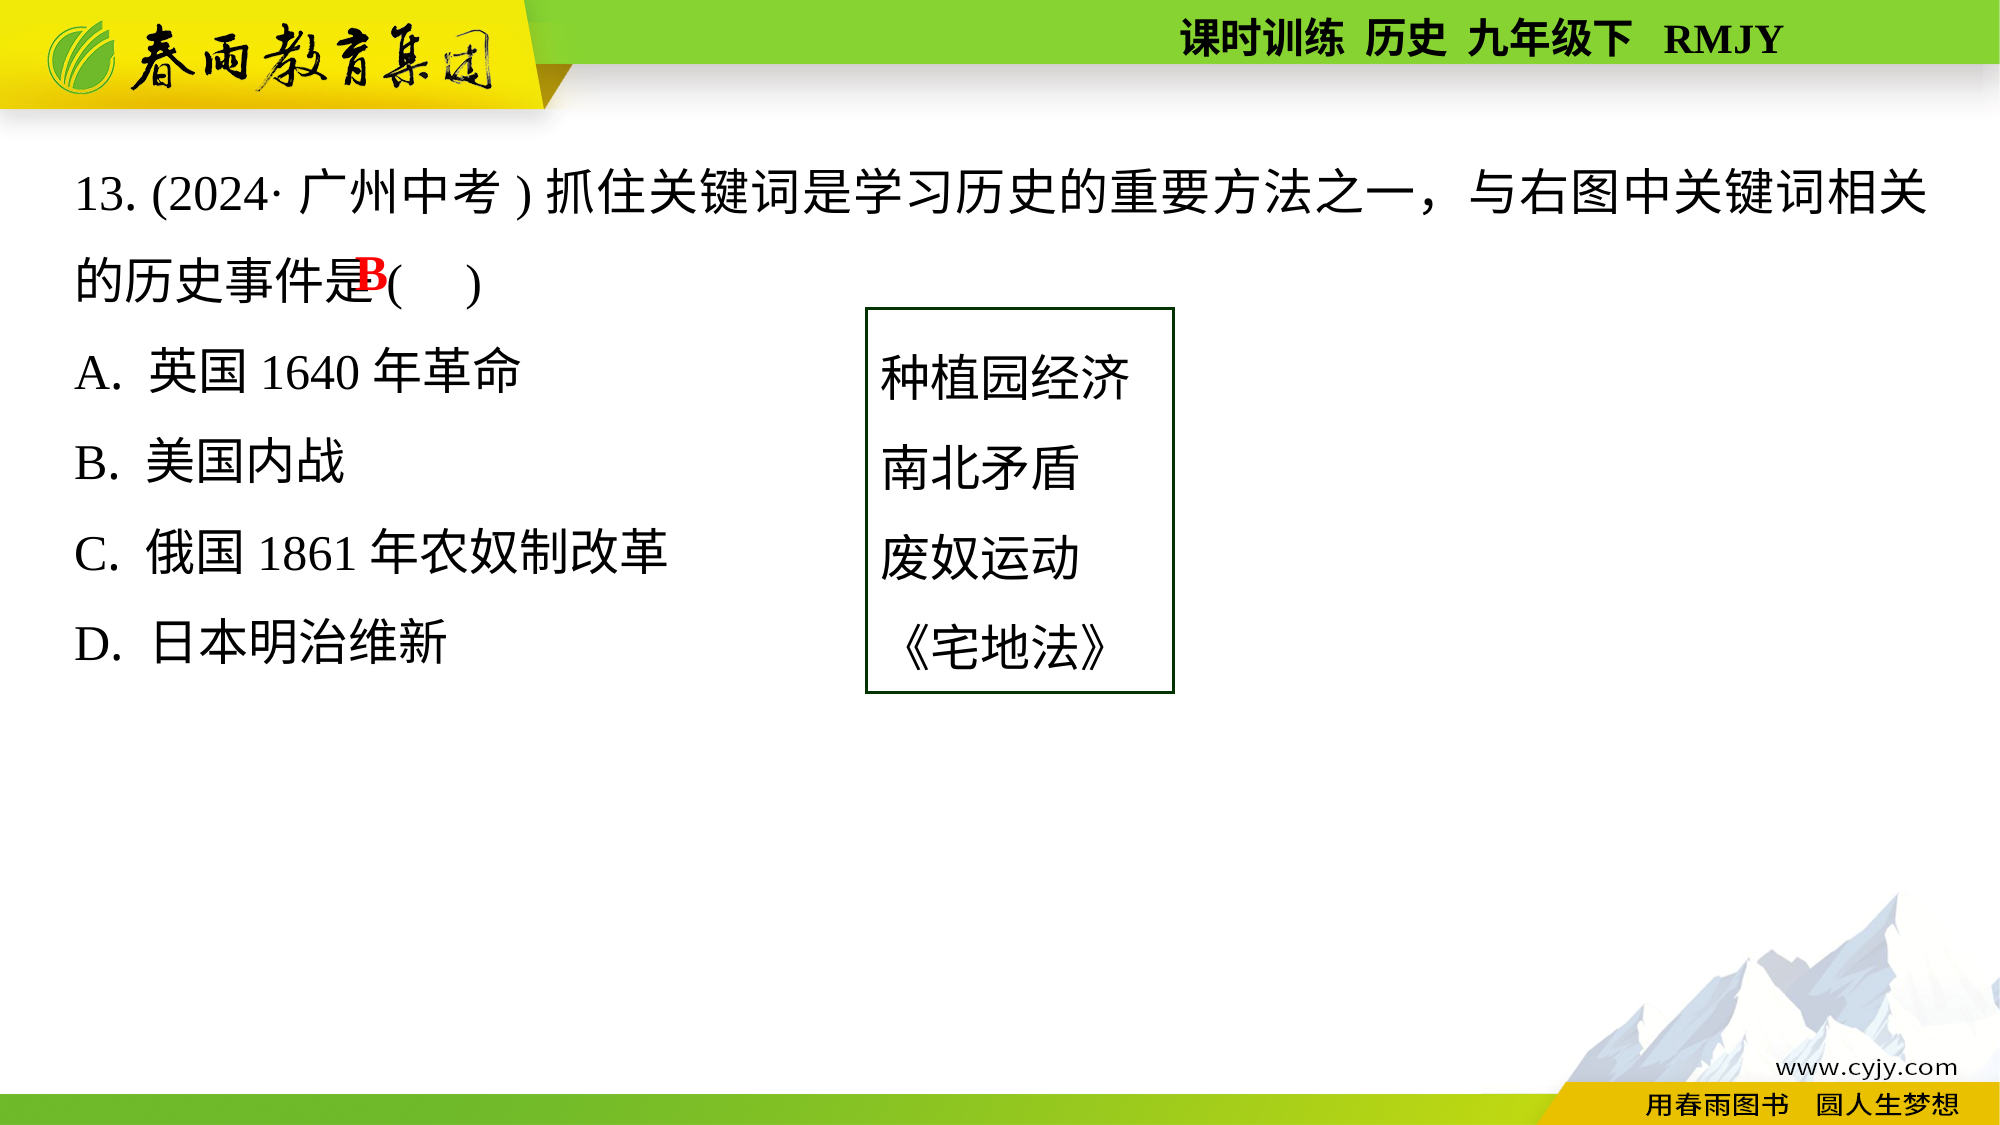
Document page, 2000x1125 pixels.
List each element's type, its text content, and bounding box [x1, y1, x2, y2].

text_box B [340, 233, 404, 308]
list 13. (2024·广州中考)抓住关键词是学习历史的重要方法之一，与右图中关键词相关的历史事件是( ) A. 英国1640年革命 B. 美国内战 C. 俄国1861年农奴制改革 D. 日本明治维新 [59, 122, 1944, 683]
text_box [866, 684, 1174, 693]
picture [0, 0, 2000, 1125]
text_box 种植园经济 南北矛盾 废奴运动 《宅地法》 [866, 308, 1189, 684]
